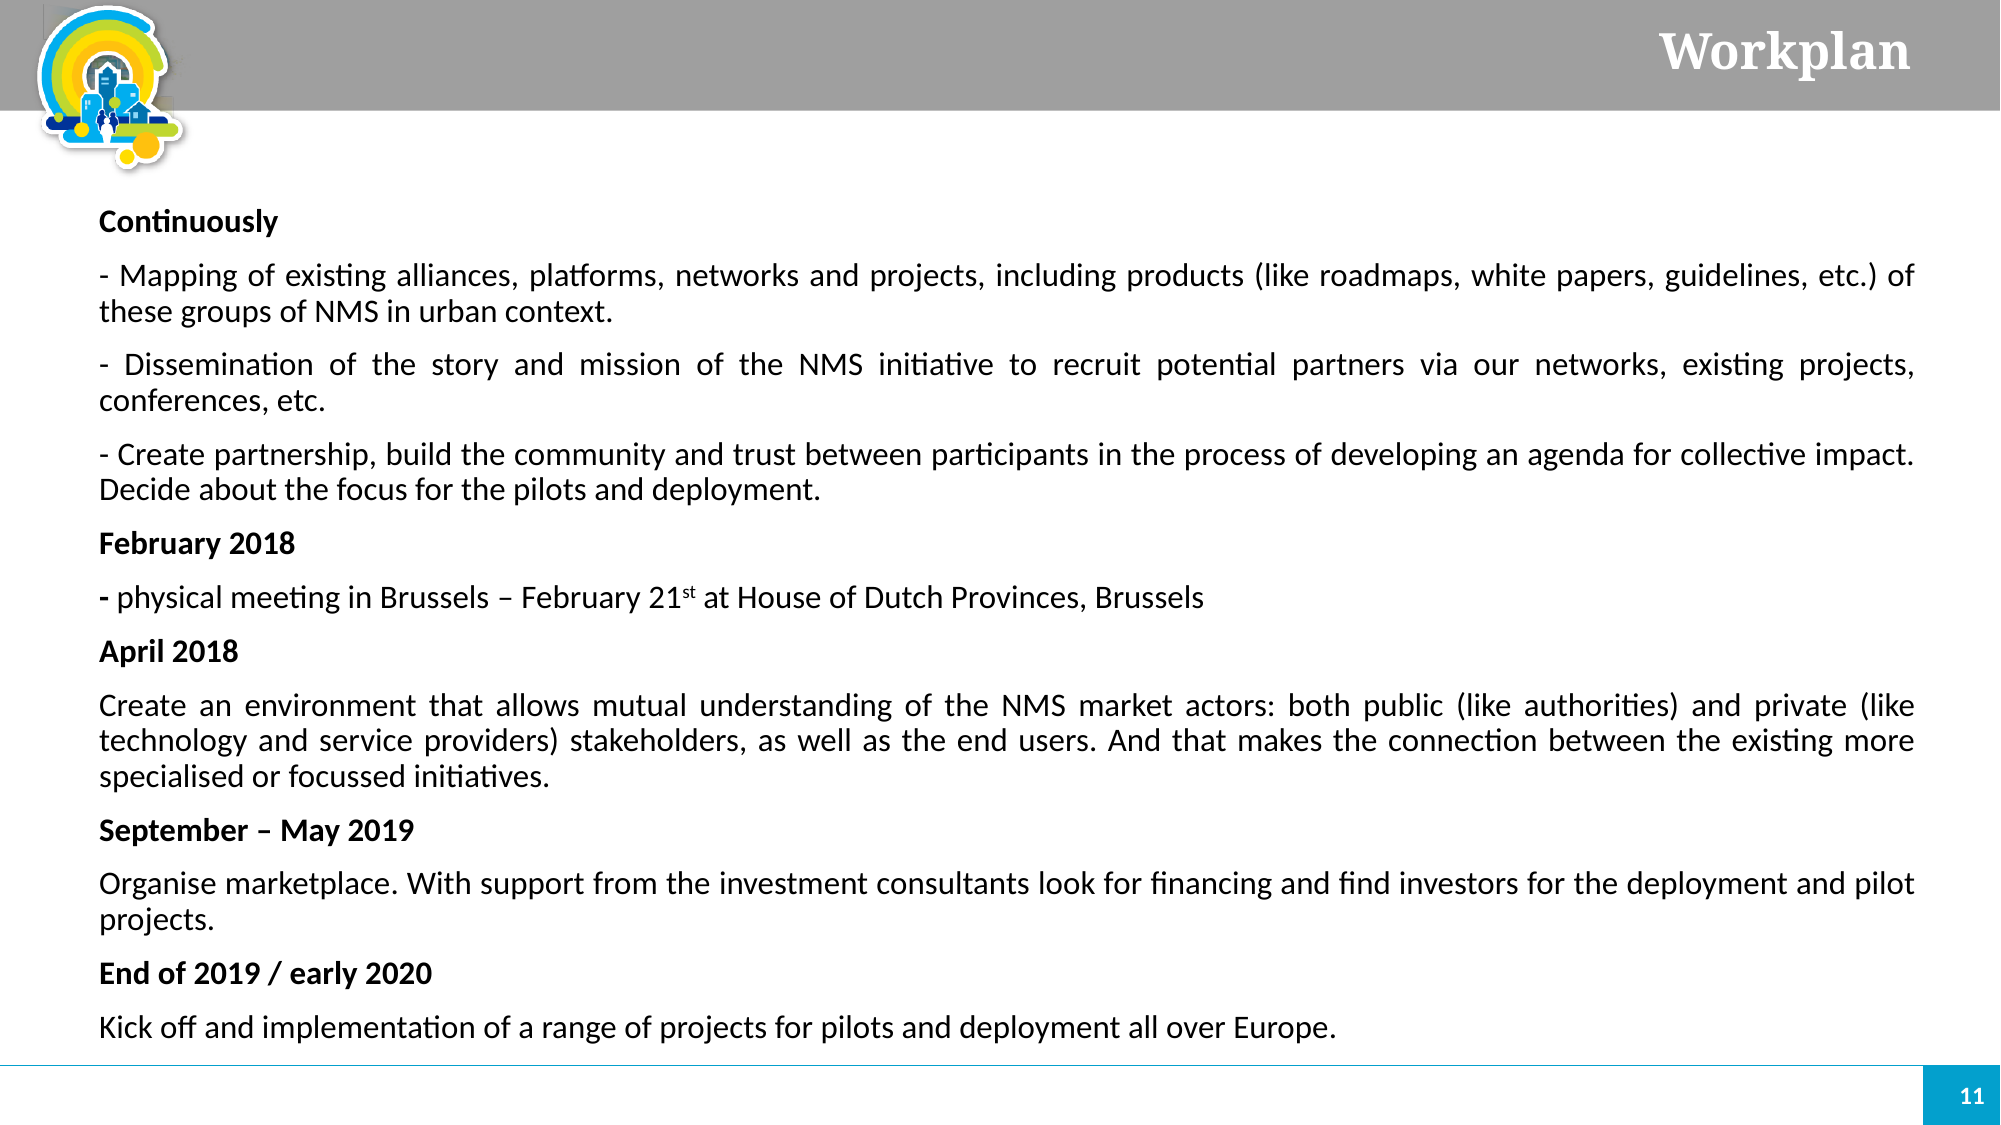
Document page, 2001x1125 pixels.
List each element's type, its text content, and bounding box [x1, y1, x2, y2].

slide_number 11 [1923, 1065, 2000, 1125]
list Continuously - Mapping of existing alliances, platforms, networks and projects, including products (like roadmaps, white papers, guidelines, etc.) of these groups of NMS in urban context. - Dissemination of the story and mission of the NMS initiative to recruit potential partners via our networks, existing projects, conferences, etc. - Create partnership, build the community and trust between participants in the process of developing an agenda for collective impact. Decide about the focus for the pilots and deployment. February 2018 - physical meeting in Brussels – February 21st at House of Dutch Provinces, Brussels April 2018 Create an environment that allows mutual understanding of the NMS market actors: both public (like authorities) and private (like technology and service providers) stakeholders, as well as the end users. And that makes the connection between the existing more specialised or focussed initiatives. September – May 2019 Organise marketplace. With support from the investment consultants look for financing and find investors for the deployment and pilot projects. End of 2019 / early 2020 Kick off and implementation of a range of projects for pilots and deployment all over Europe. [84, 138, 1934, 1062]
title Workplan [0, 0, 2000, 109]
picture [96, 109, 220, 138]
picture [0, 109, 88, 198]
